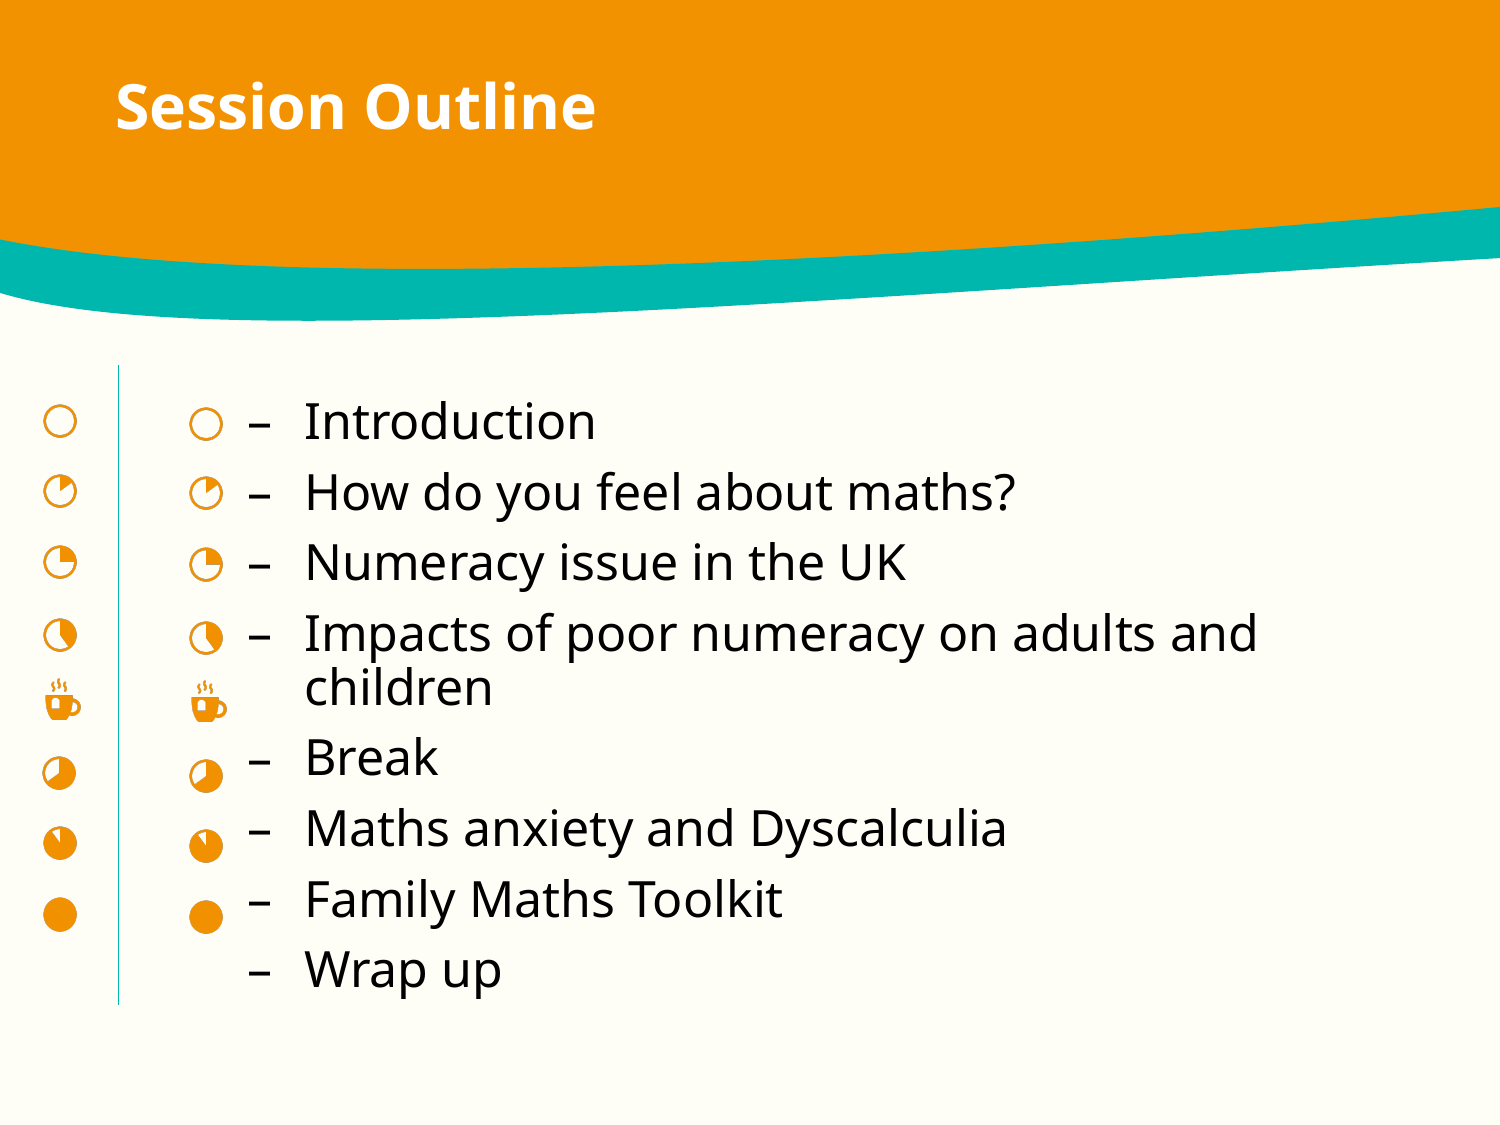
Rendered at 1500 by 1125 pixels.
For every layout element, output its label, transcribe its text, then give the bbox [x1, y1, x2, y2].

picture [184, 755, 227, 797]
picture [185, 543, 227, 586]
picture [38, 752, 80, 794]
picture [39, 400, 81, 442]
picture [185, 617, 227, 659]
picture [185, 472, 227, 514]
picture [39, 893, 81, 936]
picture [39, 822, 81, 864]
picture [36, 672, 90, 726]
picture [182, 674, 236, 728]
picture [39, 470, 81, 512]
picture [39, 541, 81, 583]
list Session Outline [100, 67, 1411, 258]
picture [185, 825, 227, 867]
picture [185, 896, 227, 938]
picture [39, 614, 81, 656]
list Introduction How do you feel about maths? Numeracy issue in the UK Impacts of poor numeracy on adults and children Break Maths anxiety and Dyscalculia Family Maths Toolkit Wrap up [232, 388, 1459, 1022]
picture [185, 403, 227, 445]
